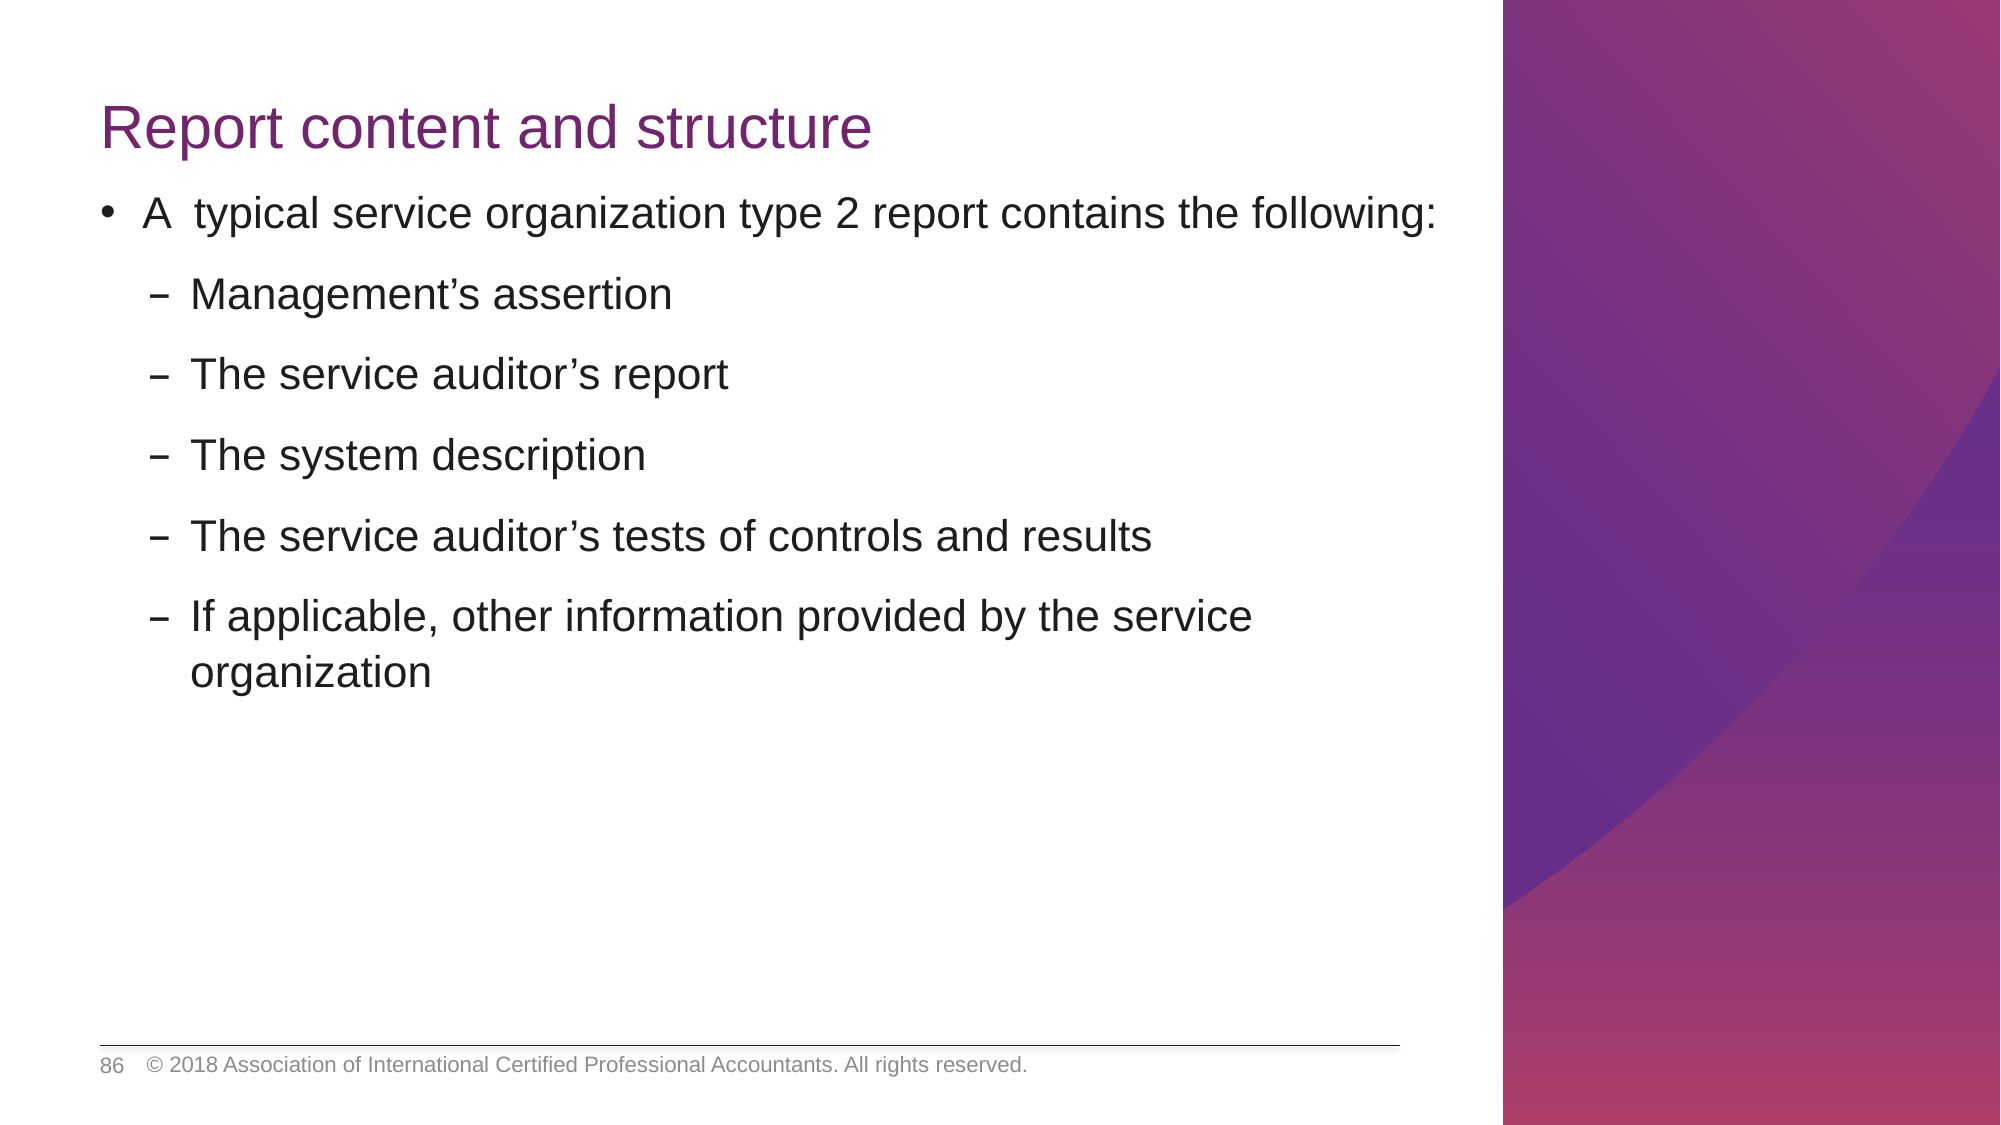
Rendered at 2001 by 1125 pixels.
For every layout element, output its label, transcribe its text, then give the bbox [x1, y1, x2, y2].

slide_number 86 [99, 1050, 147, 1111]
title Report content and structure [100, 31, 1401, 161]
list A typical service organization type 2 report contains the following: Management’s assertion The service auditor’s report The system description The service auditor’s tests of controls and results If applicable, other information provided by the service organization [100, 182, 1499, 915]
footer © 2018 Association of International Certified Professional Accountants. All rights reserved. [147, 1050, 1400, 1111]
picture [1503, 0, 2001, 1125]
